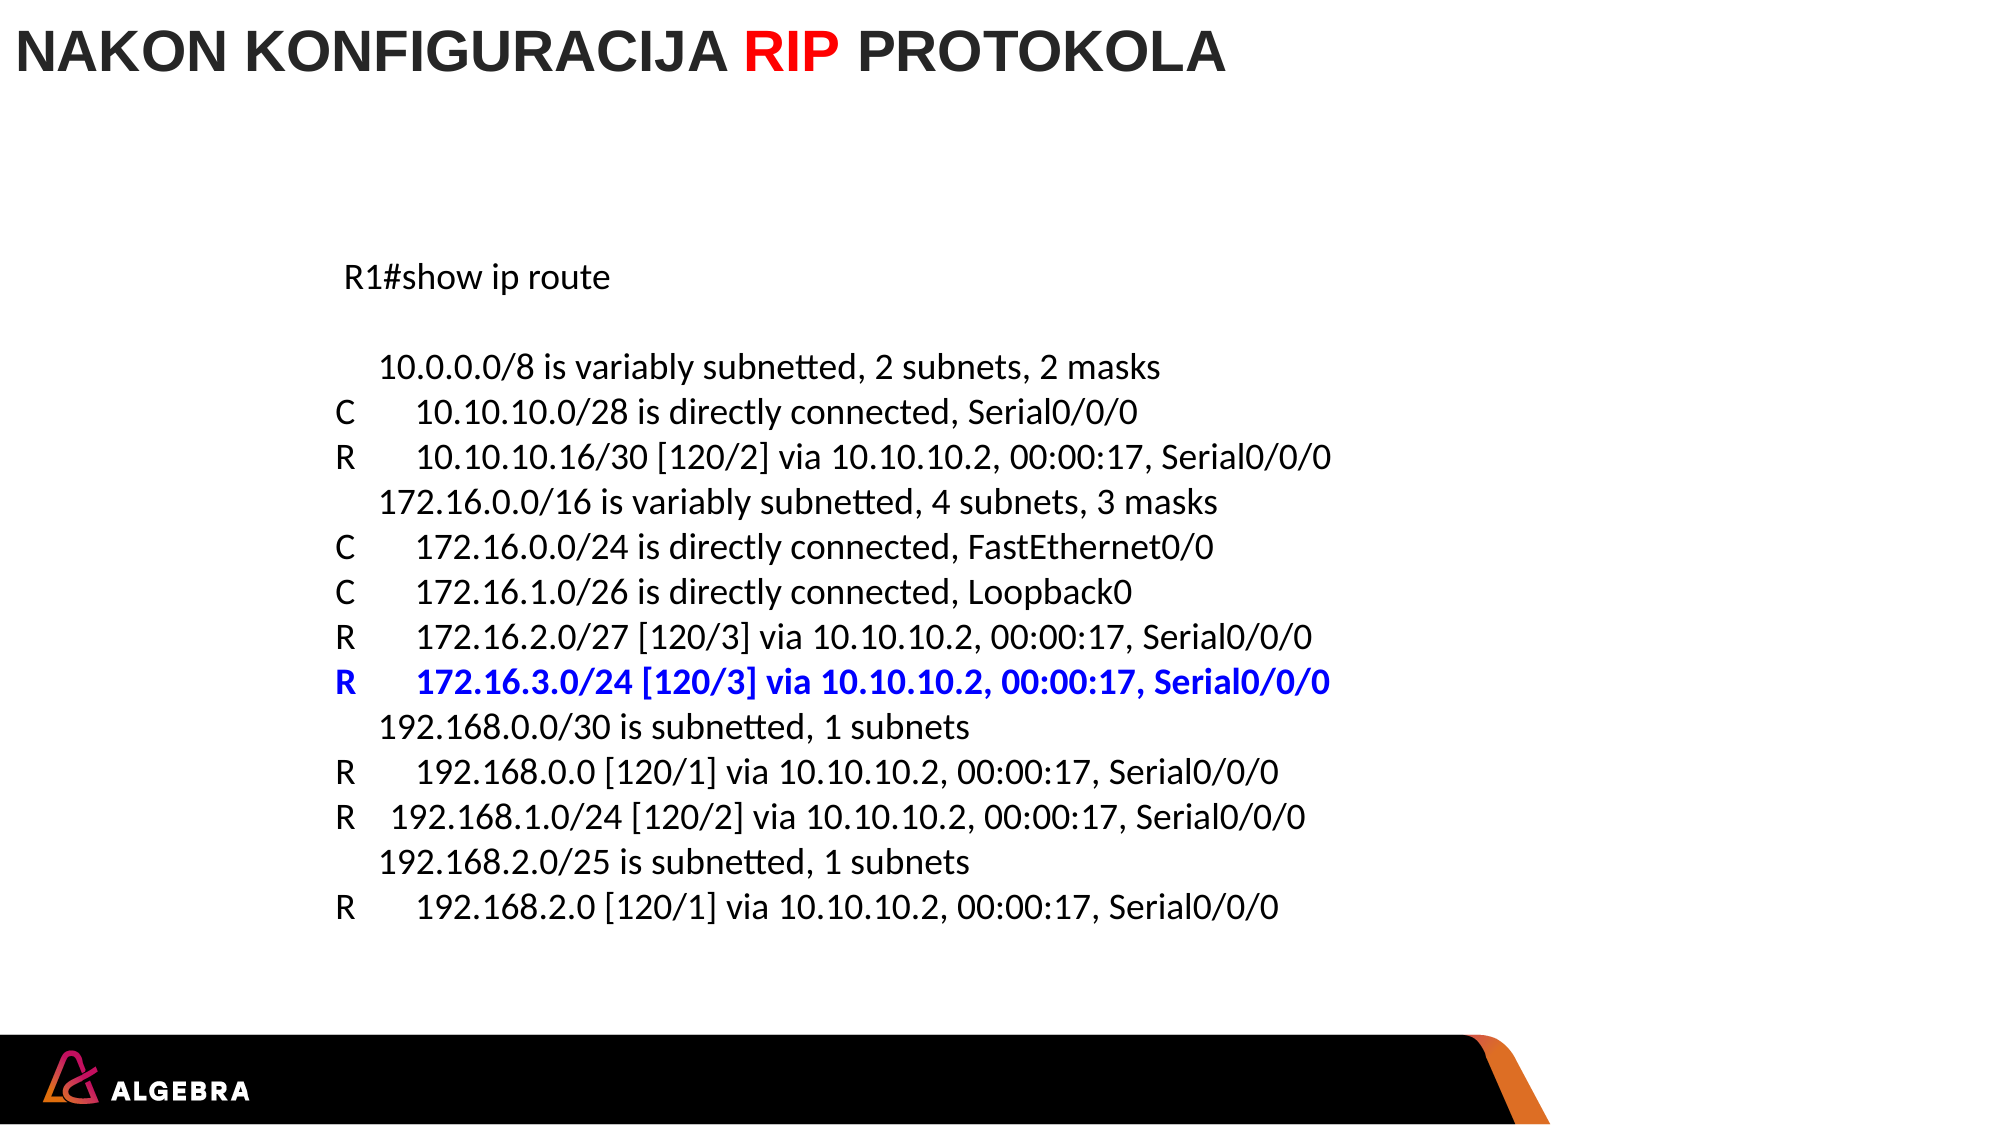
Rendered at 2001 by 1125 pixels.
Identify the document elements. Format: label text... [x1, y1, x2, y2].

picture [0, 1034, 1733, 1125]
title NAKON KONFIGURACIJA RIP PROTOKOLA [0, 0, 1304, 107]
text_box R1#show ip route 10.0.0.0/8 is variably subnetted, 2 subnets, 2 masks C 10.10.10.0/28 is directly connected, Serial0/0/0 R 10.10.10.16/30 [120/2] via 10.10.10.2, 00:00:17, Serial0/0/0 172.16.0.0/16 is variably subnetted, 4 subnets, 3 masks C 172.16.0.0/24 is directly connected, FastEthernet0/0 C 172.16.1.0/26 is directly connected, Loopback0 R 172.16.2.0/27 [120/3] via 10.10.10.2, 00:00:17, Serial0/0/0 R 172.16.3.0/24 [120/3] via 10.10.10.2, 00:00:17, Serial0/0/0 192.168.0.0/30 is subnetted, 1 subnets R 192.168.0.0 [120/1] via 10.10.10.2, 00:00:17, Serial0/0/0 R 192.168.1.0/24 [120/2] via 10.10.10.2, 00:00:17, Serial0/0/0 192.168.2.0/25 is subnetted, 1 subnets R 192.168.2.0 [120/1] via 10.10.10.2, 00:00:17, Serial0/0/0 [320, 244, 1571, 935]
